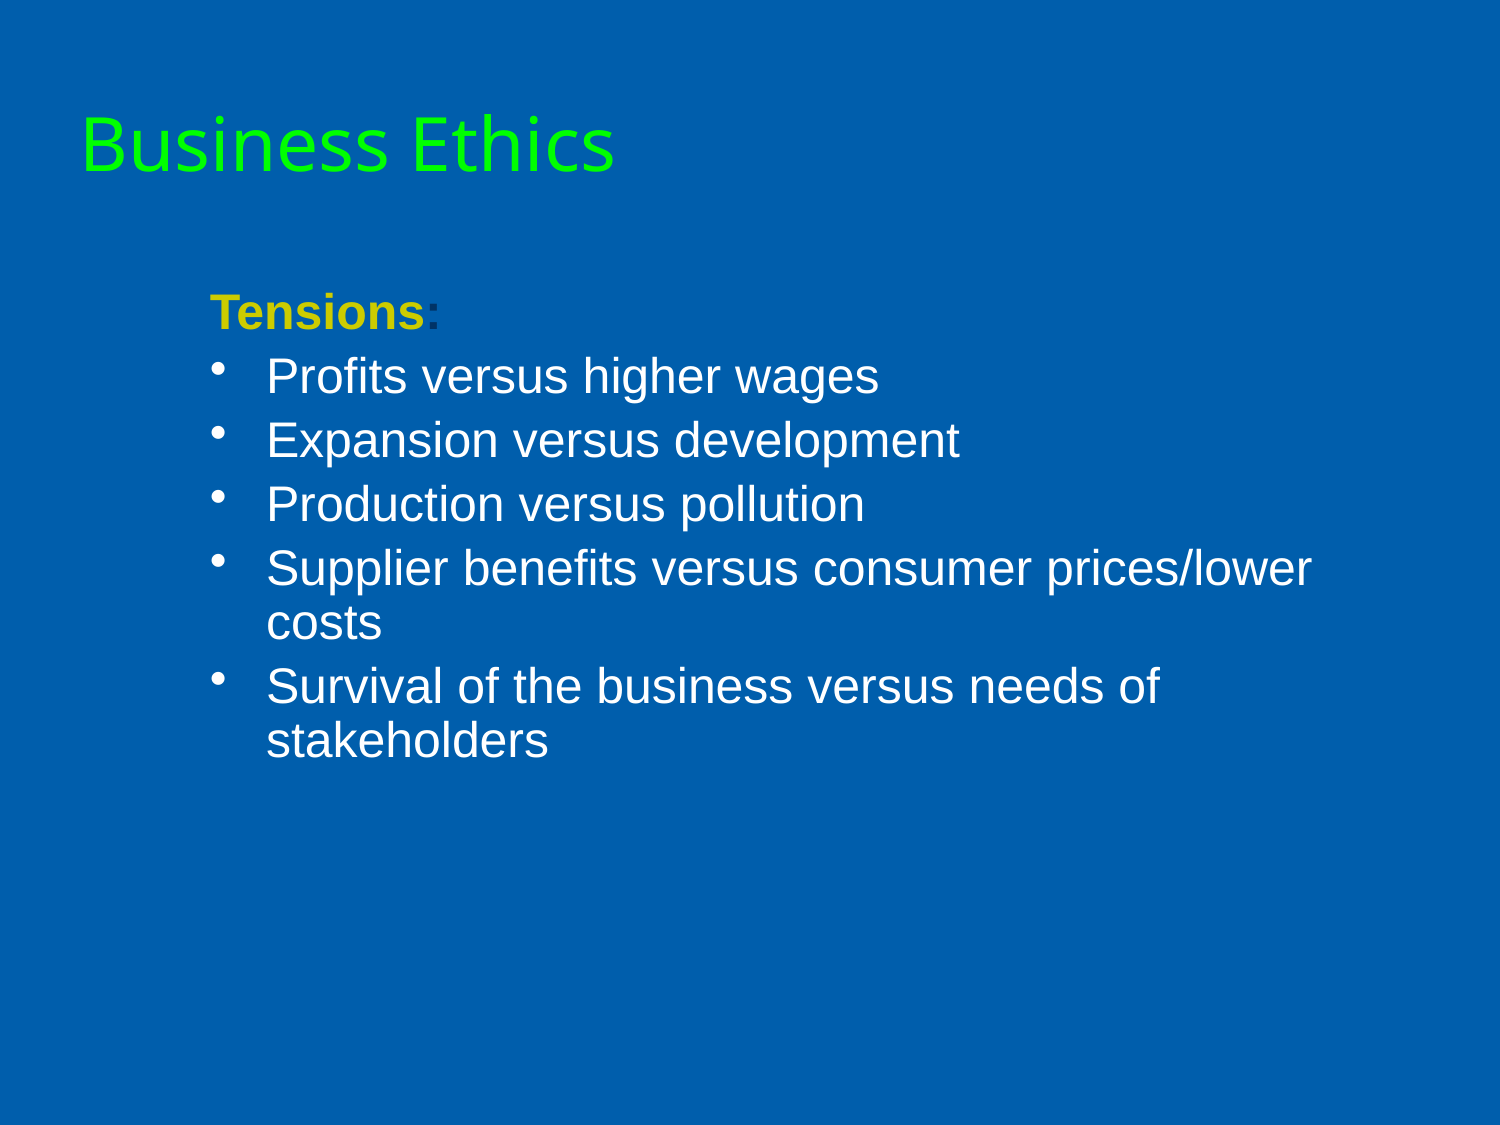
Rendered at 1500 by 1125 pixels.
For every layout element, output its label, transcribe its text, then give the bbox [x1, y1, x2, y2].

title Business Ethics [64, 66, 1328, 217]
list Tensions: Profits versus higher wages Expansion versus development Production versus pollution Supplier benefits versus consumer prices/lower costs Survival of the business versus needs of stakeholders [194, 278, 1458, 930]
